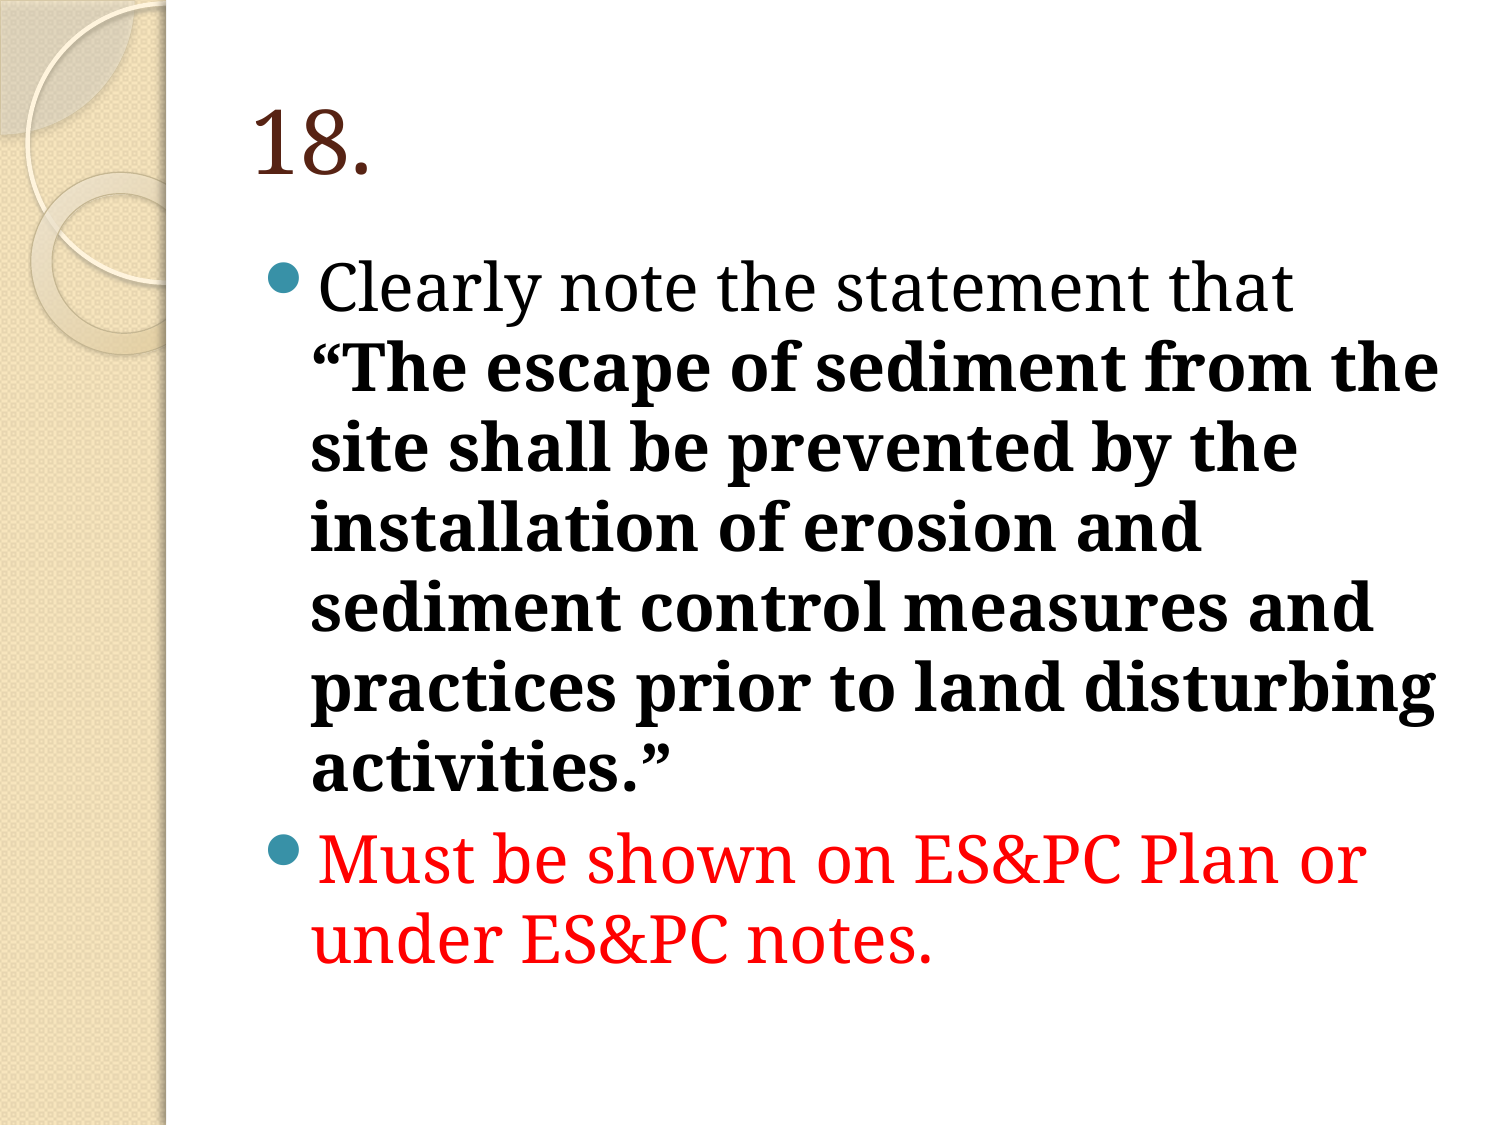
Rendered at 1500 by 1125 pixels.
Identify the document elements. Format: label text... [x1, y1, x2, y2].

list Clearly note the statement that “The escape of sediment from the site shall be prevented by the installation of erosion and sediment control measures and practices prior to land disturbing activities.” Must be shown on ES&PC Plan or under ES&PC notes. [235, 237, 1466, 1025]
title 18. [235, 45, 1466, 233]
